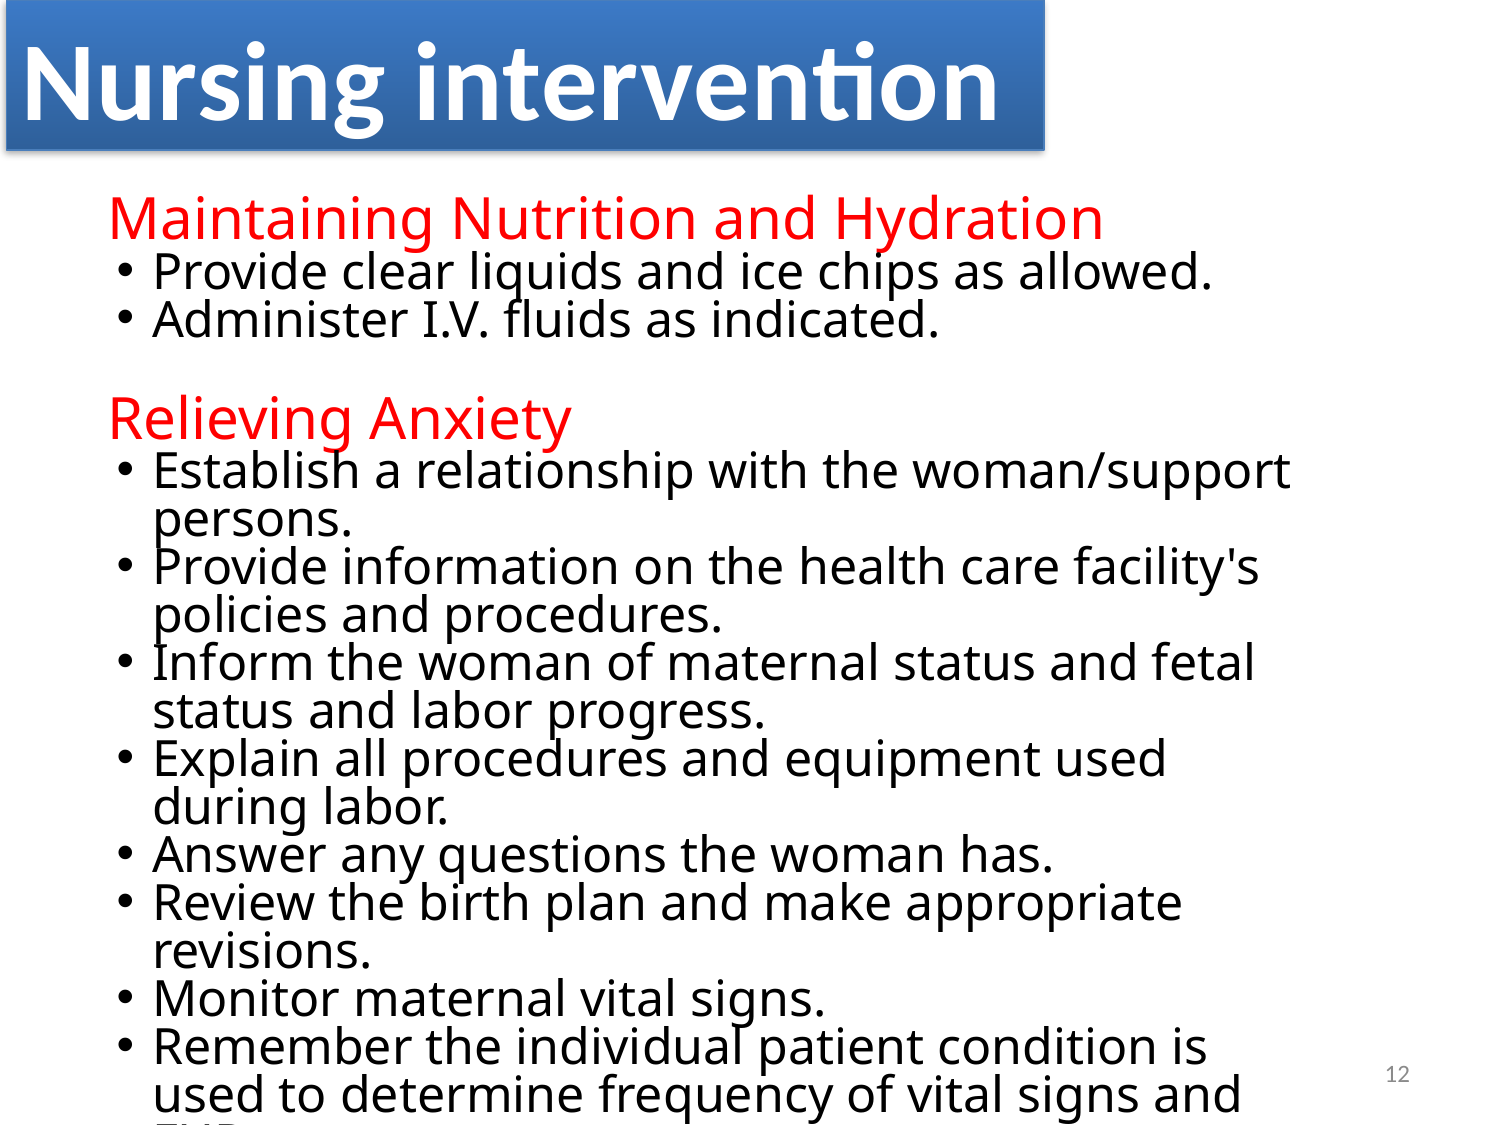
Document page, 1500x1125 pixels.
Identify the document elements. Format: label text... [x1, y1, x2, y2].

text_box Nursing intervention [6, 0, 1045, 151]
slide_number 12 [1074, 1042, 1425, 1103]
text_box Maintaining Nutrition and Hydration Provide clear liquids and ice chips as allowed. Administer I.V. fluids as indicated. Relieving Anxiety Establish a relationship with the woman/support persons. Provide information on the health care facility's policies and procedures. Inform the woman of maternal status and fetal status and labor progress. Explain all procedures and equipment used during labor. Answer any questions the woman has. Review the birth plan and make appropriate revisions. Monitor maternal vital signs. Remember the individual patient condition is used to determine frequency of vital signs and FHR assessment. [62, 187, 1350, 1125]
